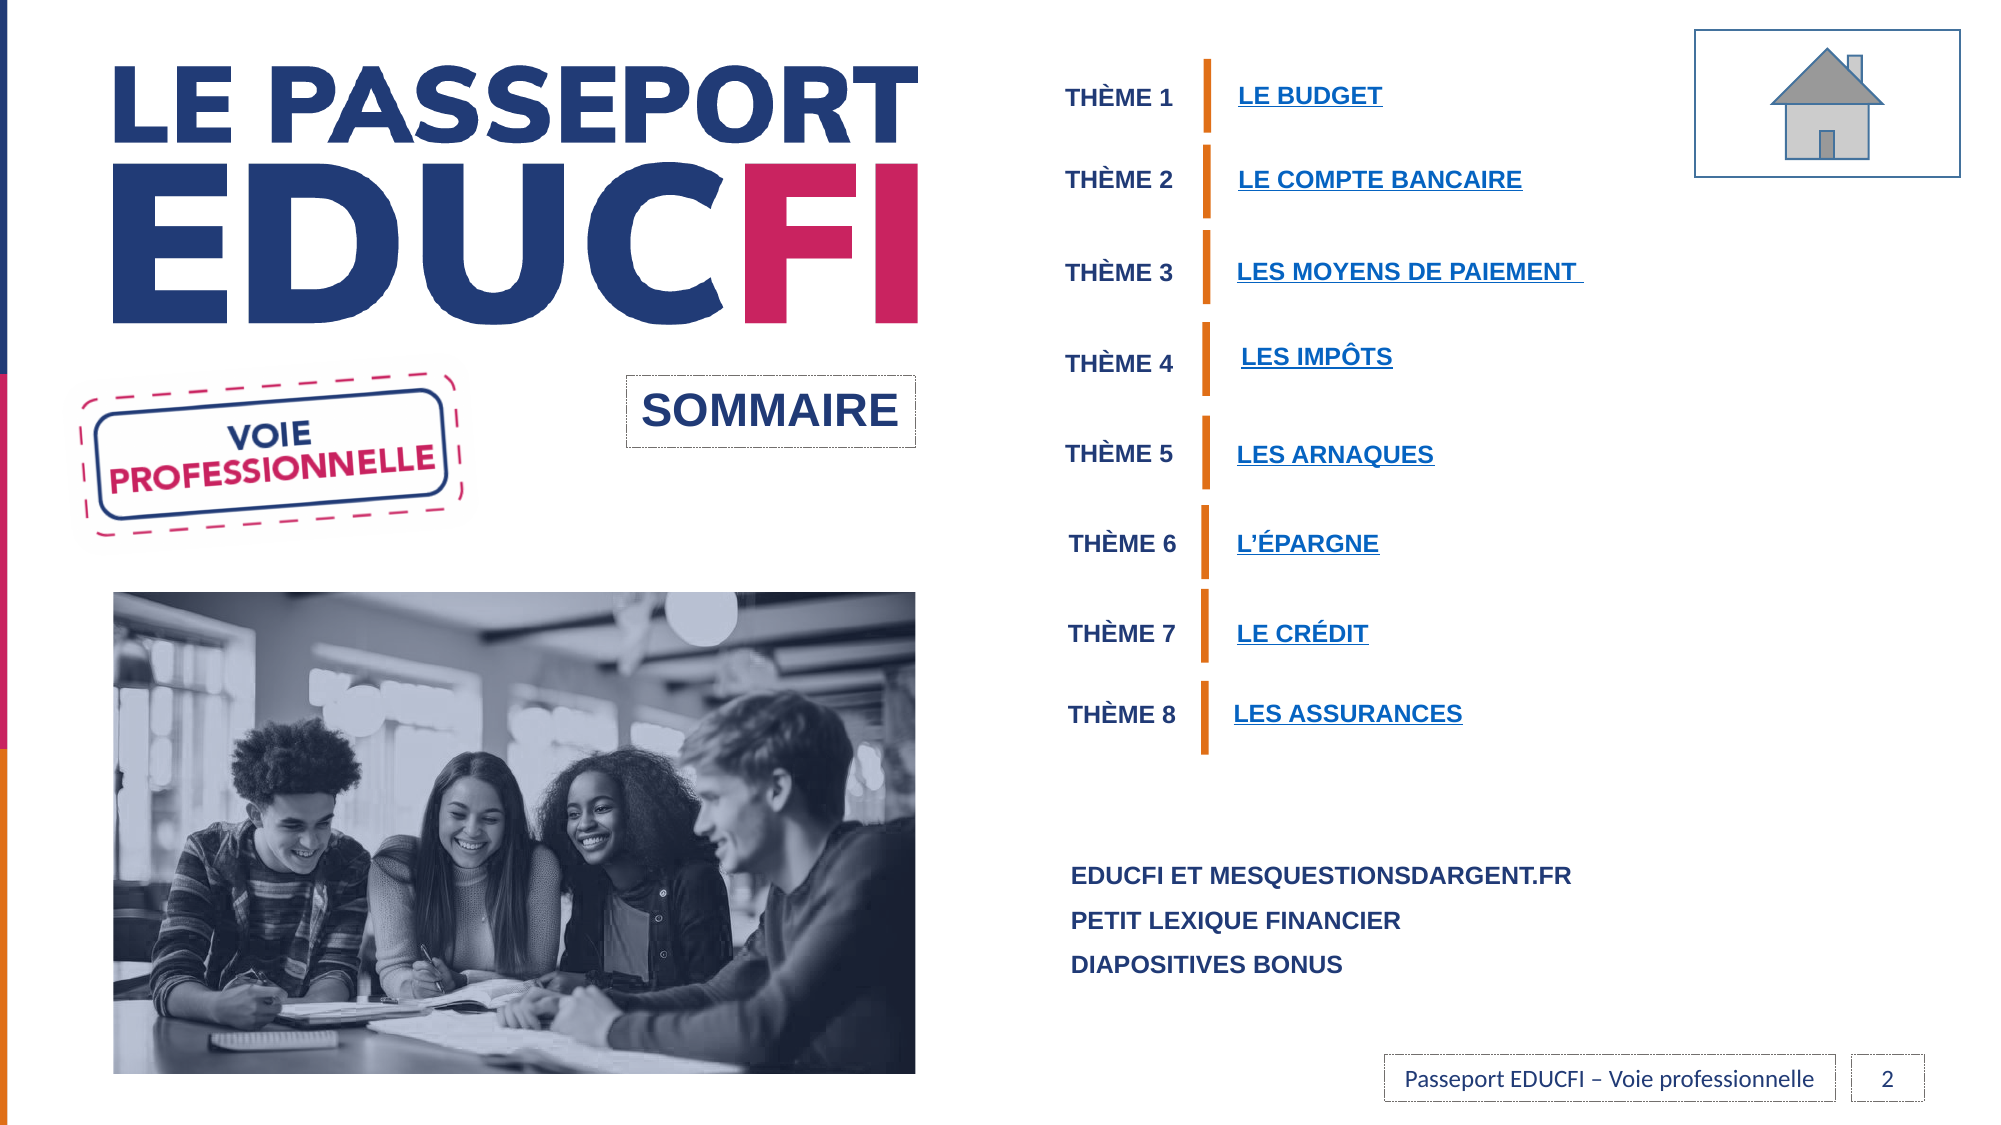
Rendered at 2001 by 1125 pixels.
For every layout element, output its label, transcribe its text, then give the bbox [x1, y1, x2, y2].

list Thème 4 [1050, 342, 1192, 386]
slide_number 2 [1851, 1054, 1925, 1102]
text_box [1203, 58, 1212, 134]
list L’épargne [1222, 523, 1695, 566]
list Thème 7 [1053, 612, 1195, 656]
text_box [1694, 29, 1961, 178]
picture [113, 591, 916, 1074]
list Thème 6 [1053, 523, 1195, 566]
list Thème 8 [1053, 694, 1195, 737]
text_box [1202, 144, 1212, 219]
list Les arnaques [1222, 433, 1567, 477]
text_box [1202, 229, 1211, 305]
text_box [1200, 588, 1210, 664]
list Les Impôts [1226, 336, 1571, 379]
text_box EDUCFI et Mesquestionsdargent.fr Petit Lexique financier Diapositives bonus [1063, 852, 1591, 1013]
list Le budget [1223, 60, 1591, 133]
text_box [1200, 680, 1210, 756]
list Thème 3 [1050, 251, 1192, 295]
text_box [1201, 321, 1211, 397]
picture [0, 0, 8, 1125]
footer Passeport EDUCFI – Voie professionnelle [1384, 1054, 1836, 1102]
text_box [1201, 414, 1211, 490]
text_box [1200, 504, 1210, 580]
list Thème 2 [1050, 159, 1192, 203]
list Les assurances [1218, 693, 1495, 736]
list Thème 5 [1050, 433, 1192, 477]
list Le compte bancaire [1223, 144, 1678, 217]
title SOMMAIRE [626, 375, 916, 448]
list LES MOYENS DE PAIEMENT [1222, 251, 1609, 294]
list Thème 1 [1050, 77, 1192, 120]
list Le crédit [1222, 612, 1799, 656]
picture [50, 65, 918, 584]
